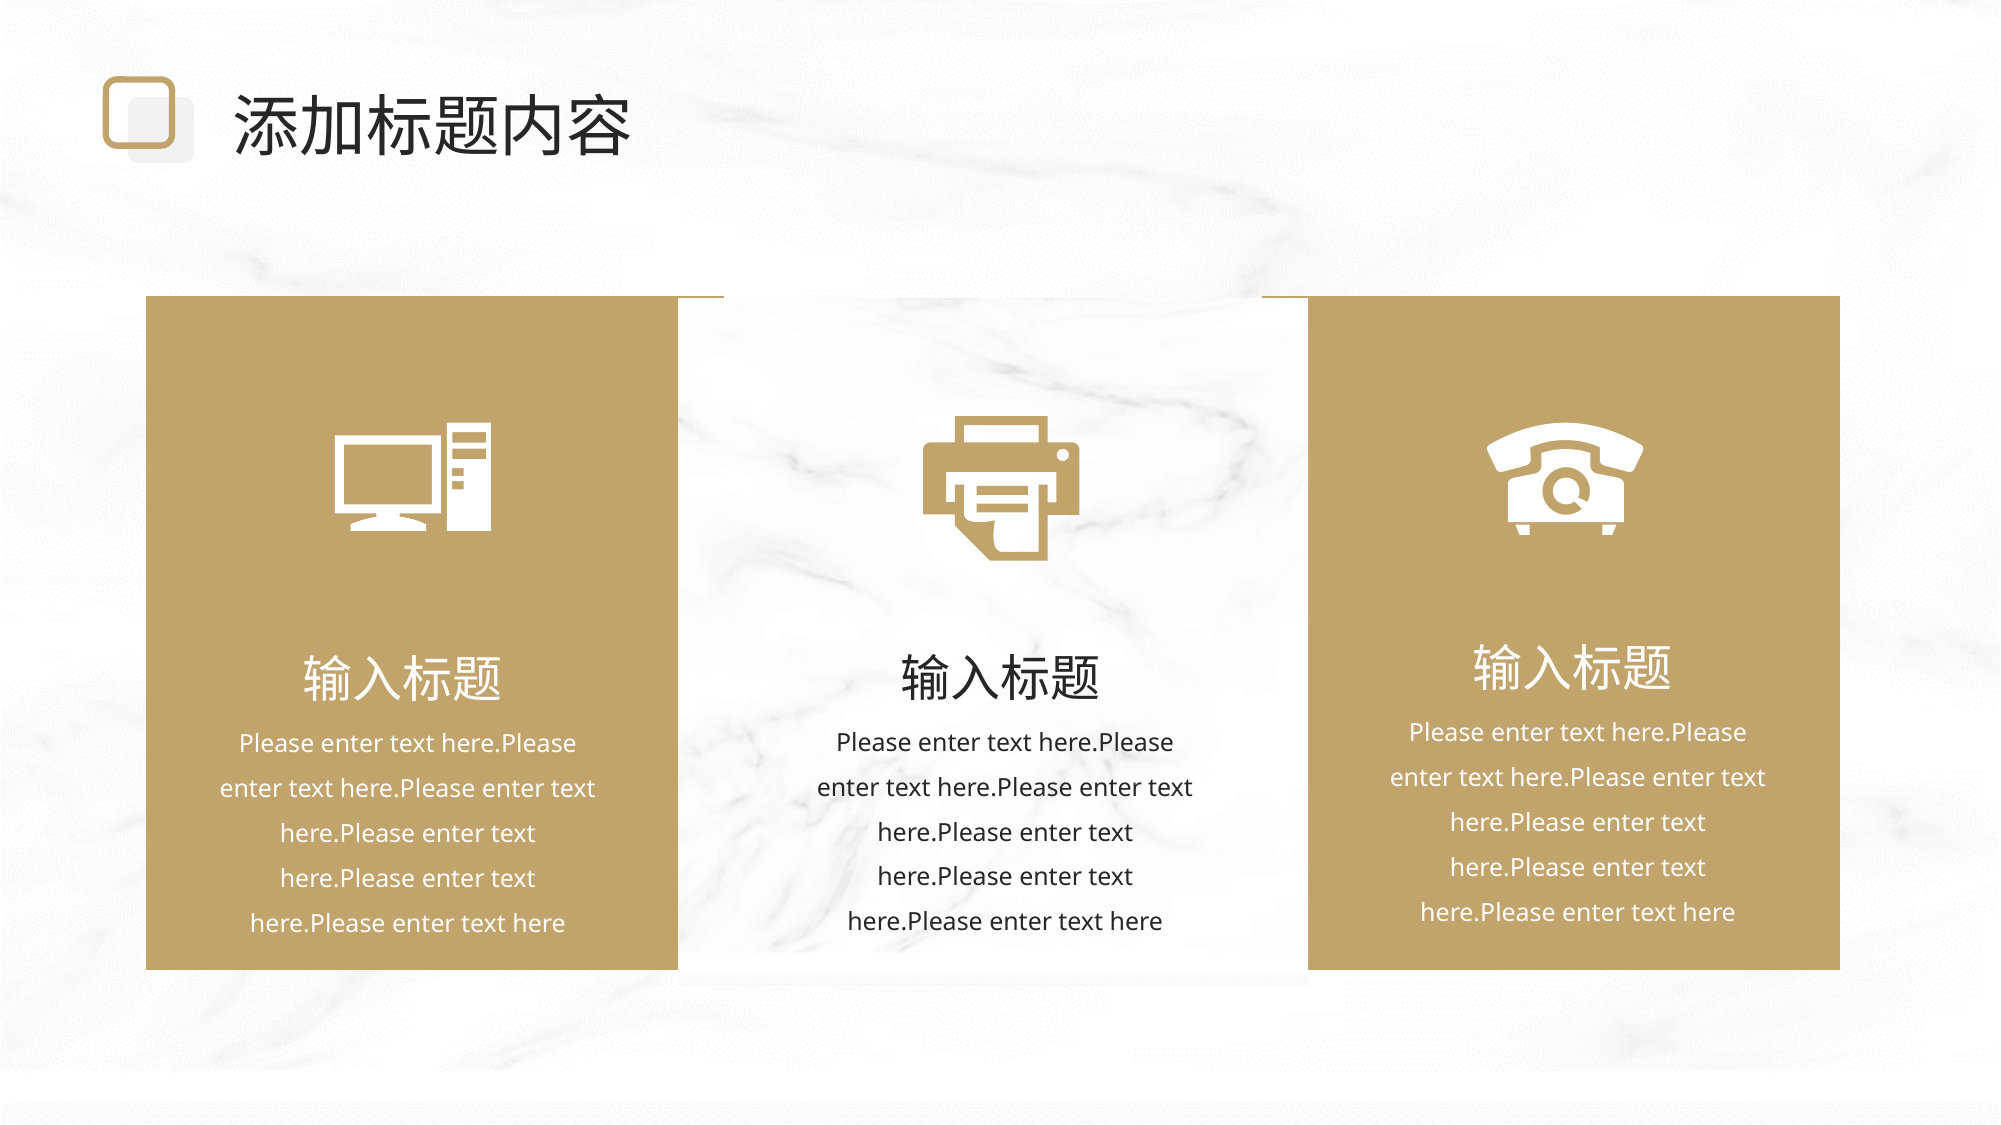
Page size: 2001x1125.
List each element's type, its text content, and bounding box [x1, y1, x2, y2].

text_box [1507, 449, 1624, 523]
text_box Please enter text here.Please enter text here.Please enter text here.Please enter text here.Please enter text here.Please enter text here [1370, 694, 1786, 934]
text_box Please enter text here.Please enter text here.Please enter text here.Please enter text here.Please enter text here.Please enter text here [200, 705, 616, 945]
text_box [150, 300, 677, 966]
text_box 输入标题 [195, 610, 611, 716]
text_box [105, 79, 195, 164]
text_box 添加标题内容 [218, 76, 649, 171]
text_box [1487, 422, 1644, 472]
text_box [1515, 524, 1530, 535]
picture [677, 298, 1309, 986]
text_box [334, 435, 441, 531]
text_box 输入标题 [1365, 599, 1781, 704]
text_box [446, 422, 491, 531]
text_box [1309, 300, 1836, 966]
text_box [1602, 524, 1617, 535]
